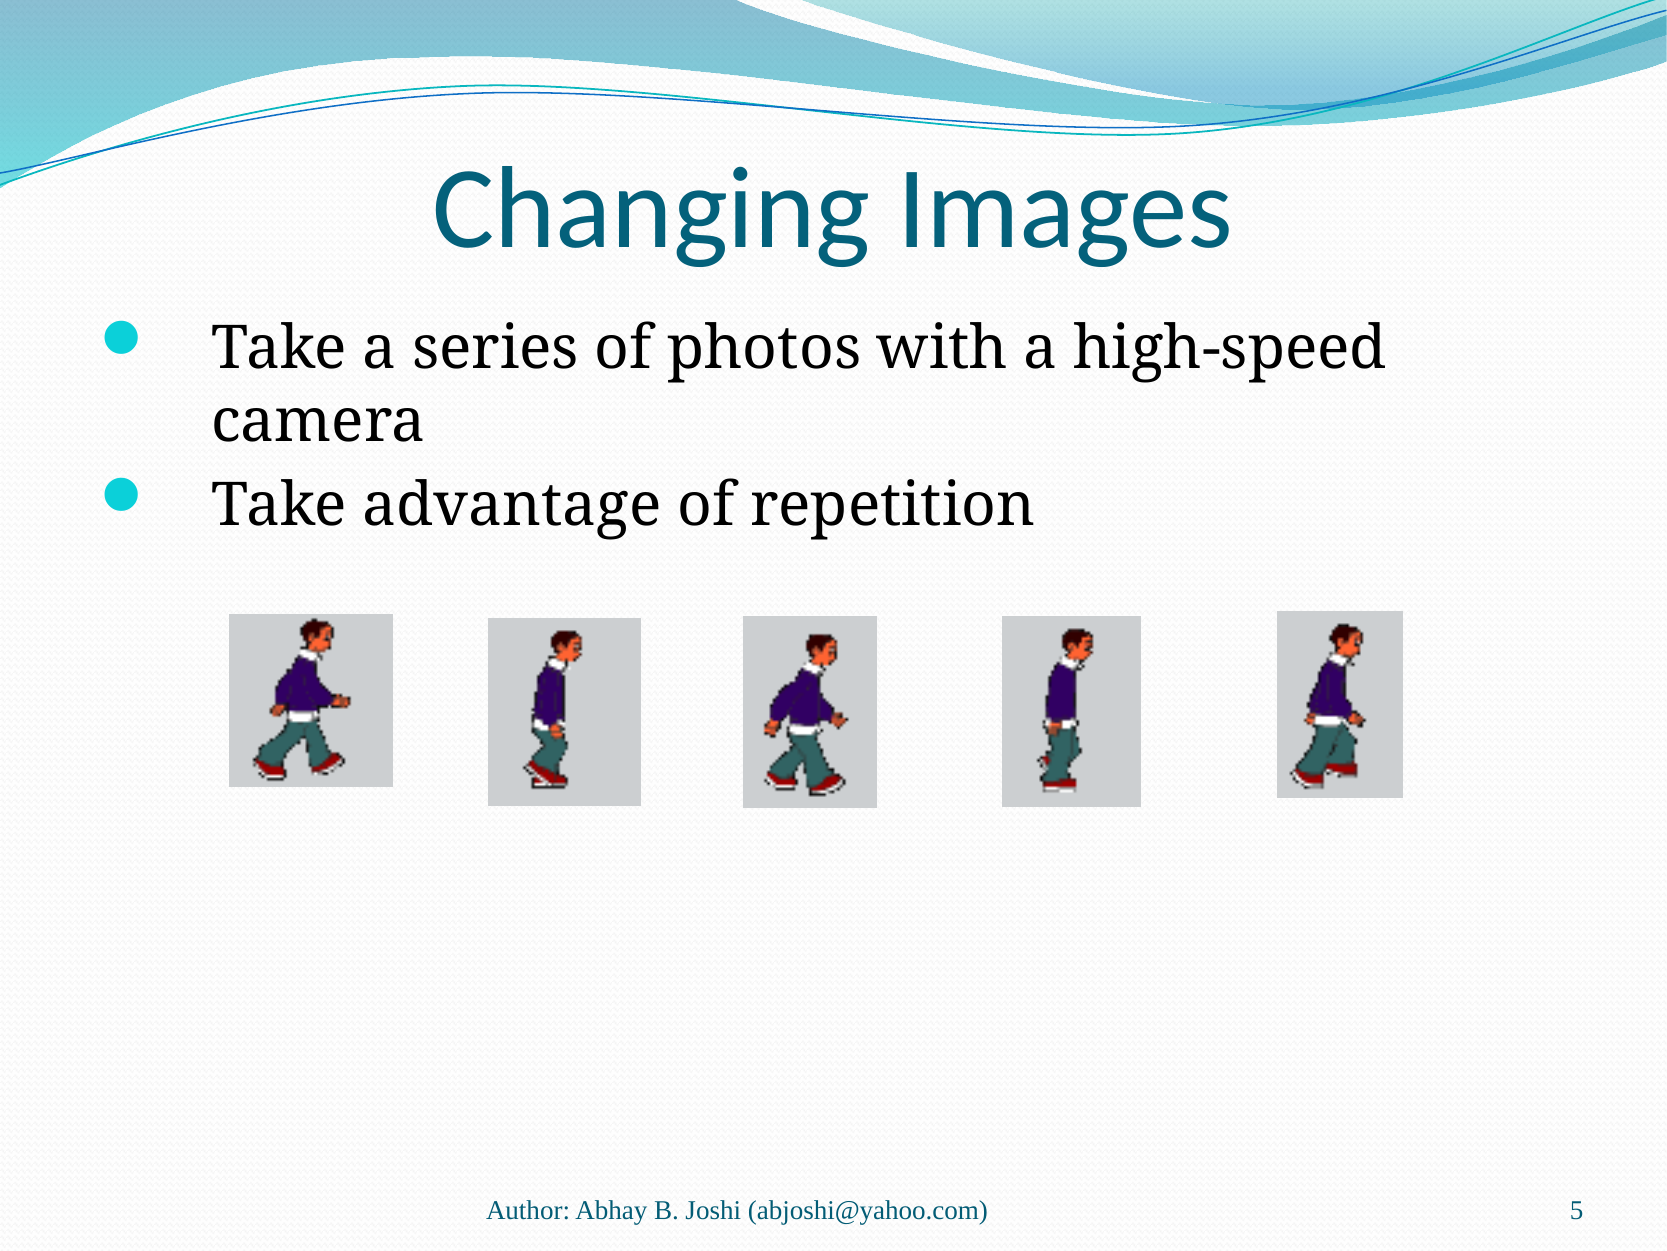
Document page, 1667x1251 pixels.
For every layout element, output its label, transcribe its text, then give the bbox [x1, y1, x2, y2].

list Take a series of photos with a high-speed camera Take advantage of repetition [83, 300, 1584, 1125]
picture [743, 615, 877, 809]
picture [1002, 616, 1141, 808]
picture [1277, 610, 1404, 798]
footer Author: Abhay B. Joshi (abjoshi@yahoo.com) [486, 1158, 1098, 1226]
slide_number 5 [1444, 1158, 1584, 1226]
picture [488, 617, 641, 806]
title Changing Images [83, 62, 1584, 271]
picture [229, 614, 393, 787]
